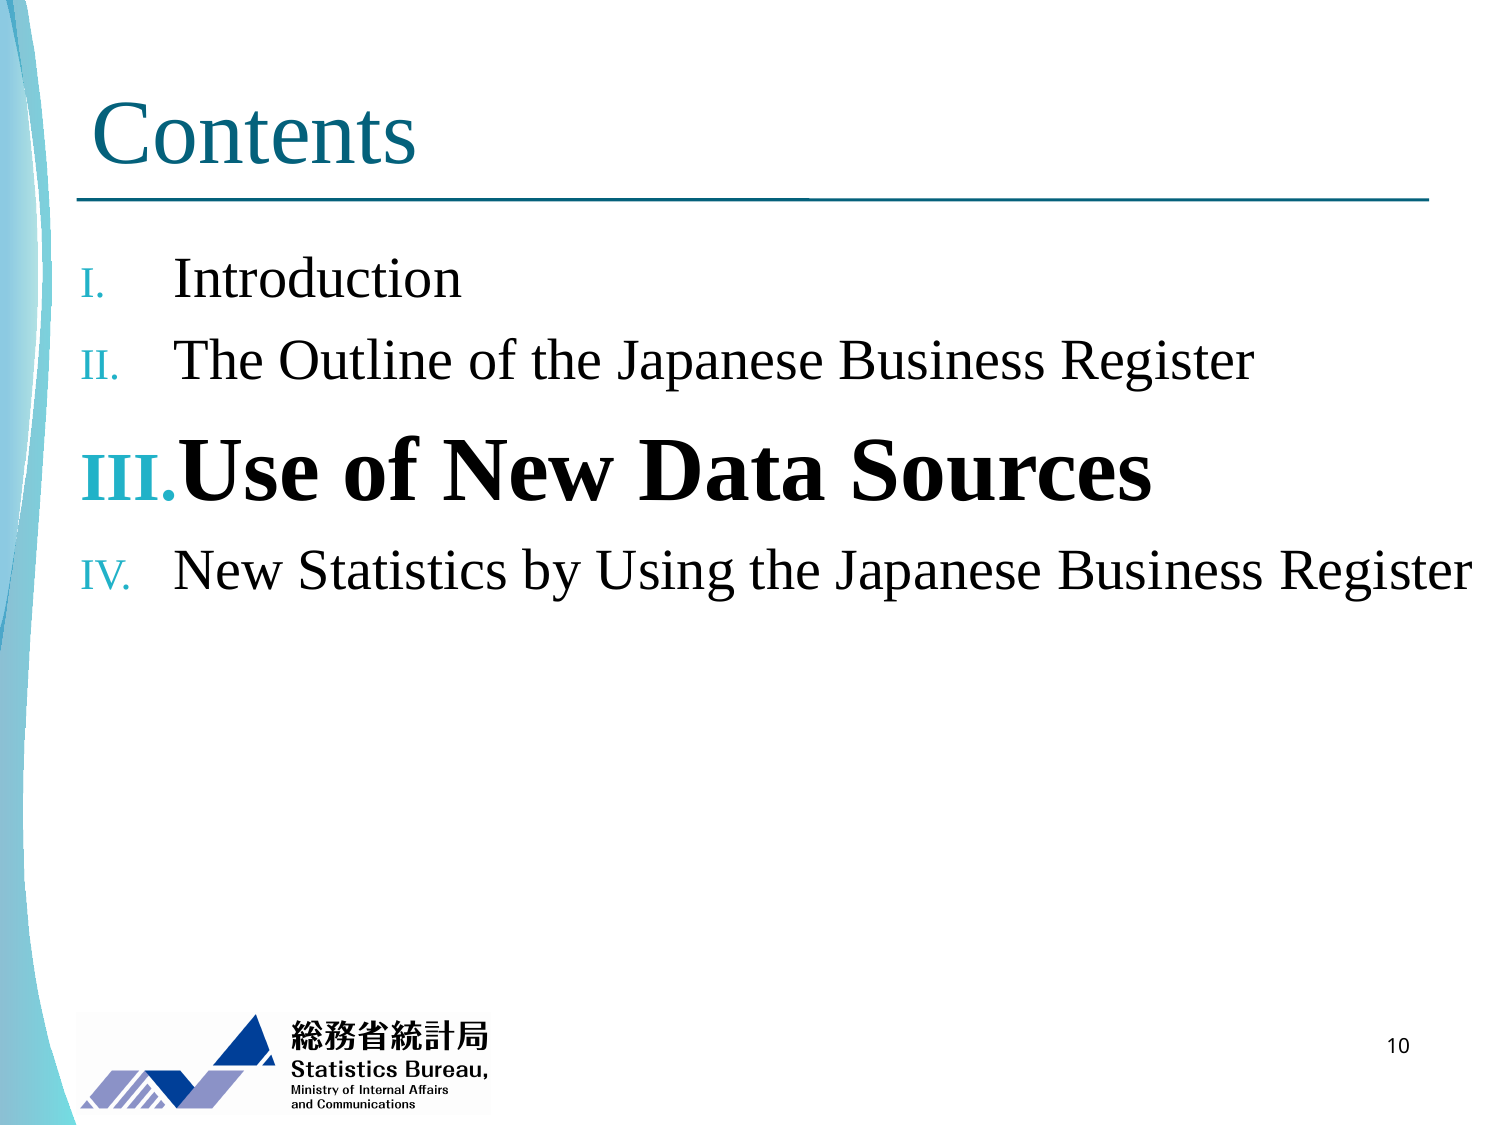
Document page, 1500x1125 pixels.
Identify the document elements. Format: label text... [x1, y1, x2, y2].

picture [76, 1012, 491, 1115]
slide_number 10 [1074, 1024, 1426, 1101]
list Introduction The Outline of the Japanese Business Register Use of New Data Sources New Statistics by Using the Japanese Business Register [64, 231, 1495, 1006]
title Contents [76, 2, 1427, 190]
